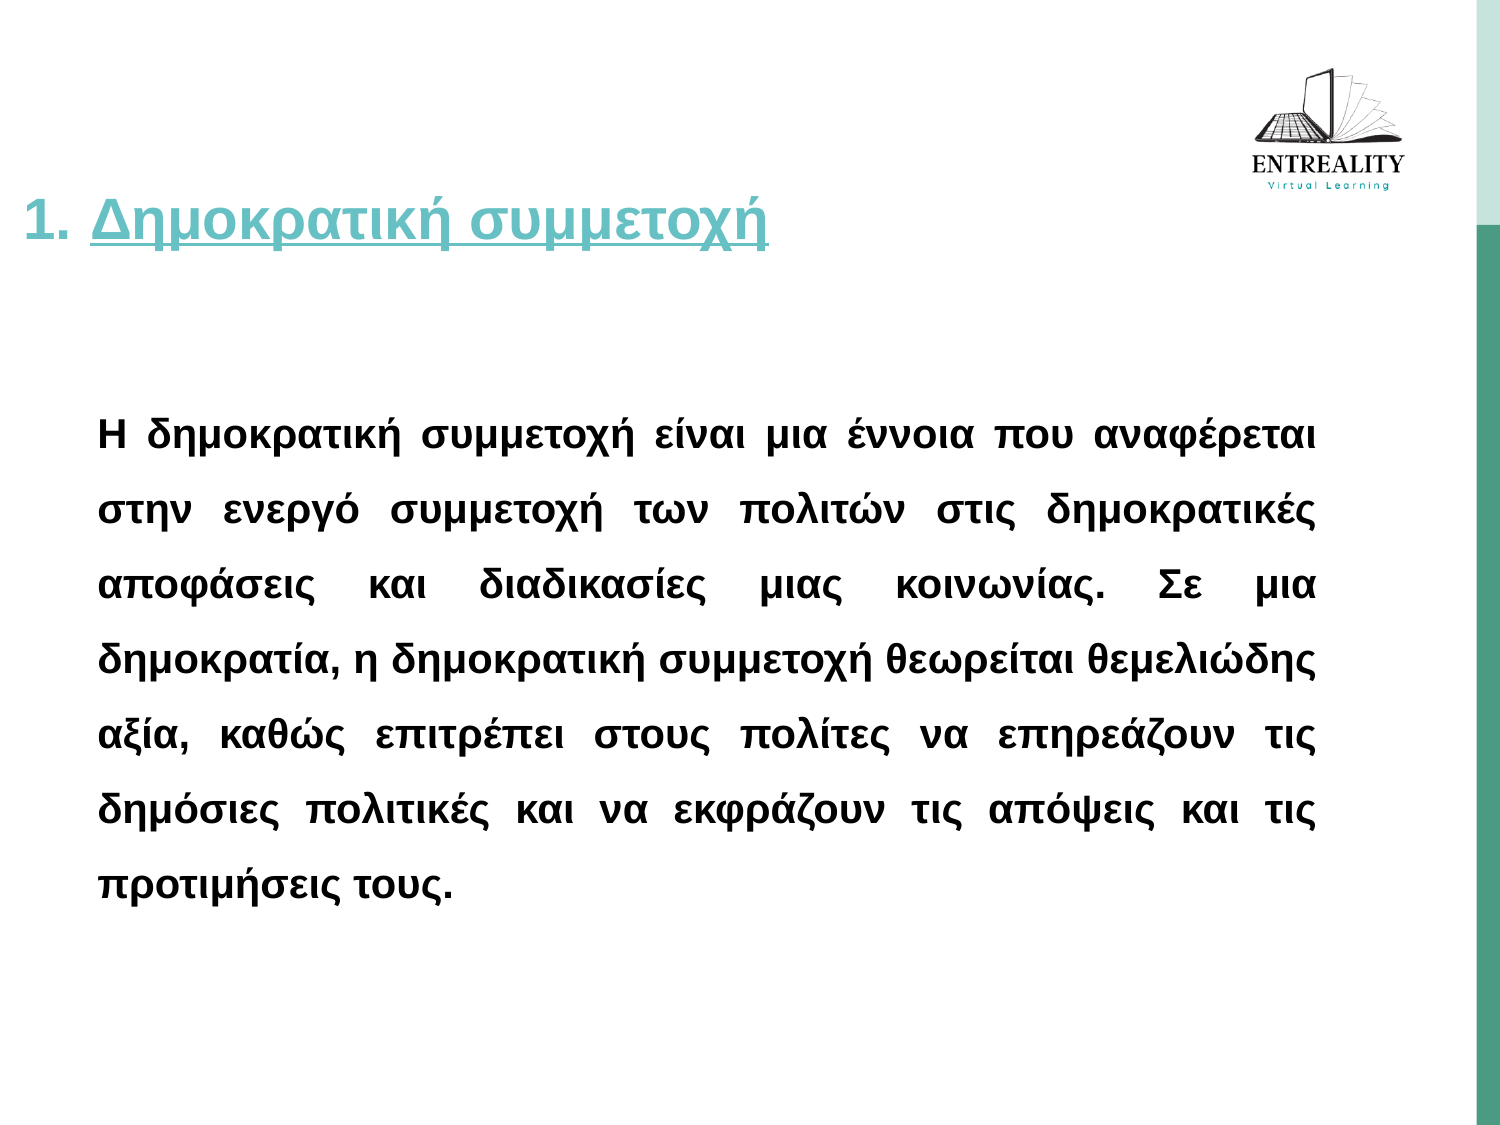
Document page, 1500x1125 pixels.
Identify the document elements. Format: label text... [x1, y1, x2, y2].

picture [1198, 0, 1458, 259]
title Δημοκρατική συμμετοχή [0, 36, 990, 260]
list Η δημοκρατική συμμετοχή είναι μια έννοια που αναφέρεται στην ενεργό συμμετοχή των πολιτών στις δημοκρατικές αποφάσεις και διαδικασίες μιας κοινωνίας. Σε μια δημοκρατία, η δημοκρατική συμμετοχή θεωρείται θεμελιώδης αξία, καθώς επιτρέπει στους πολίτες να επηρεάζουν τις δημόσιες πολιτικές και να εκφράζουν τις απόψεις και τις προτιμήσεις τους. [82, 373, 1333, 986]
